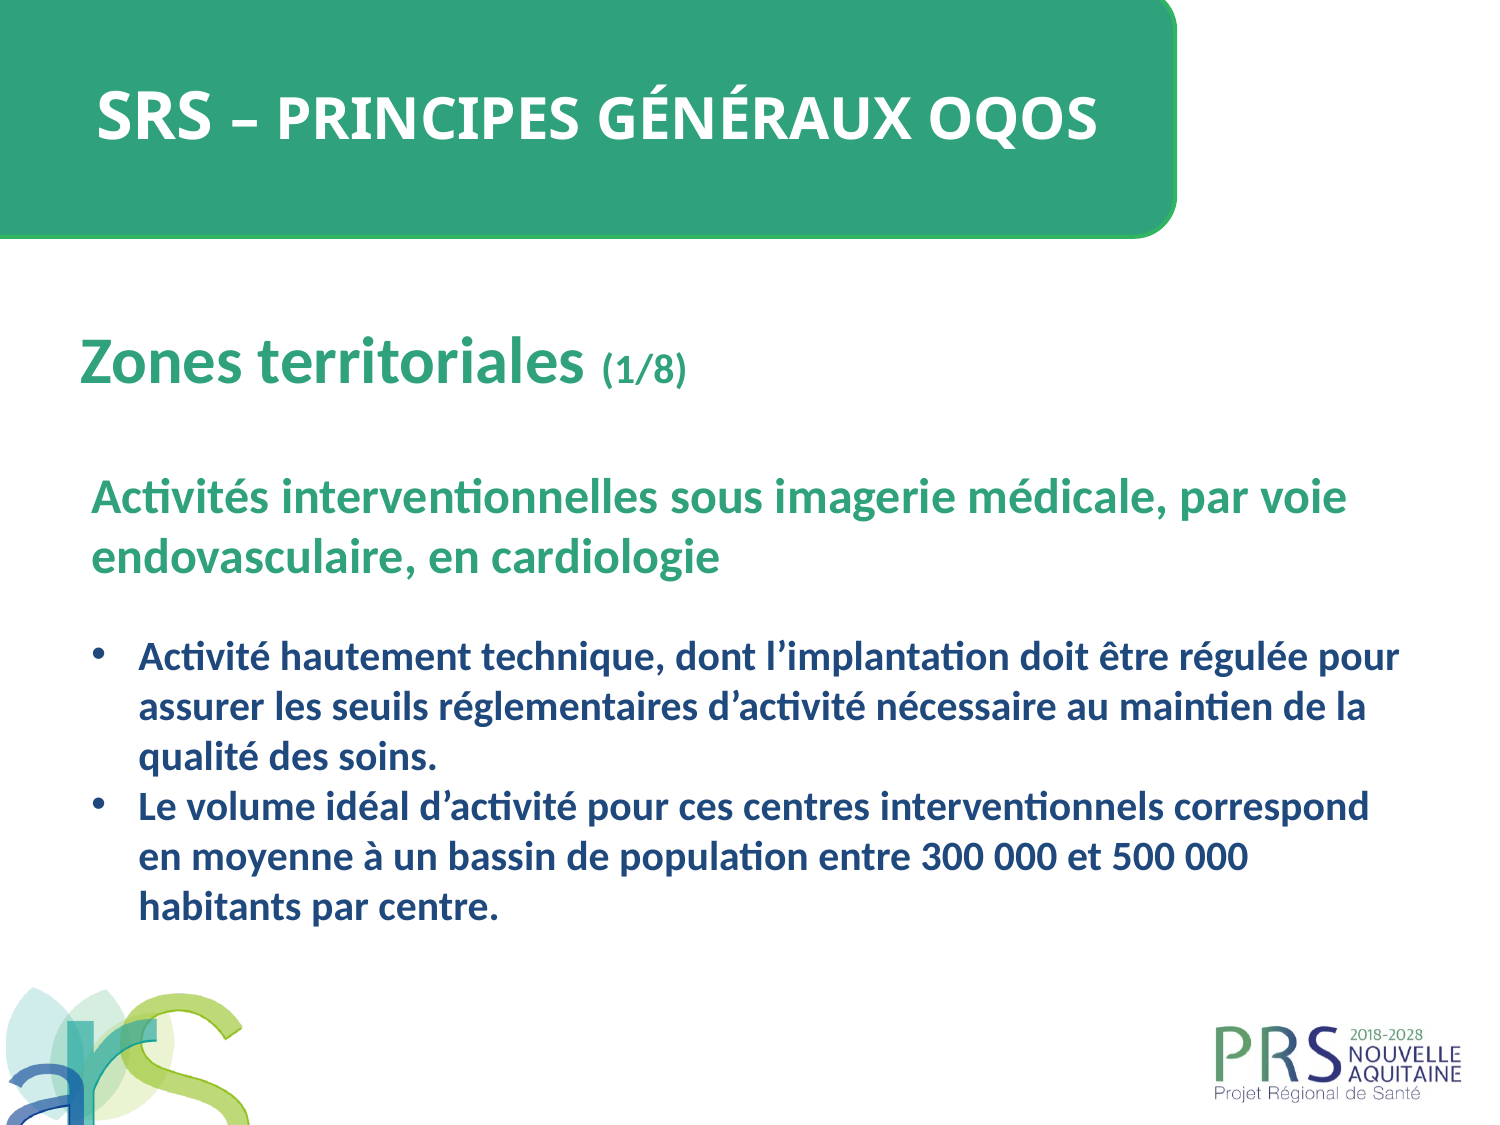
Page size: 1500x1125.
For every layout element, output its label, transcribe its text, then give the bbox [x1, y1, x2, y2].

picture [1210, 1023, 1466, 1103]
text_box Activités interventionnelles sous imagerie médicale, par voie endovasculaire, en cardiologie Activité hautement technique, dont l’implantation doit être régulée pour assurer les seuils réglementaires d’activité nécessaire au maintien de la qualité des soins. Le volume idéal d’activité pour ces centres interventionnels correspond en moyenne à un bassin de population entre 300 000 et 500 000 habitants par centre. [76, 456, 1436, 971]
list Zones territoriales (1/8) [64, 239, 1447, 539]
picture [5, 987, 250, 1125]
text_box [0, 0, 1176, 239]
text_box SRS – Principes généraux OQOS [29, 19, 1415, 207]
